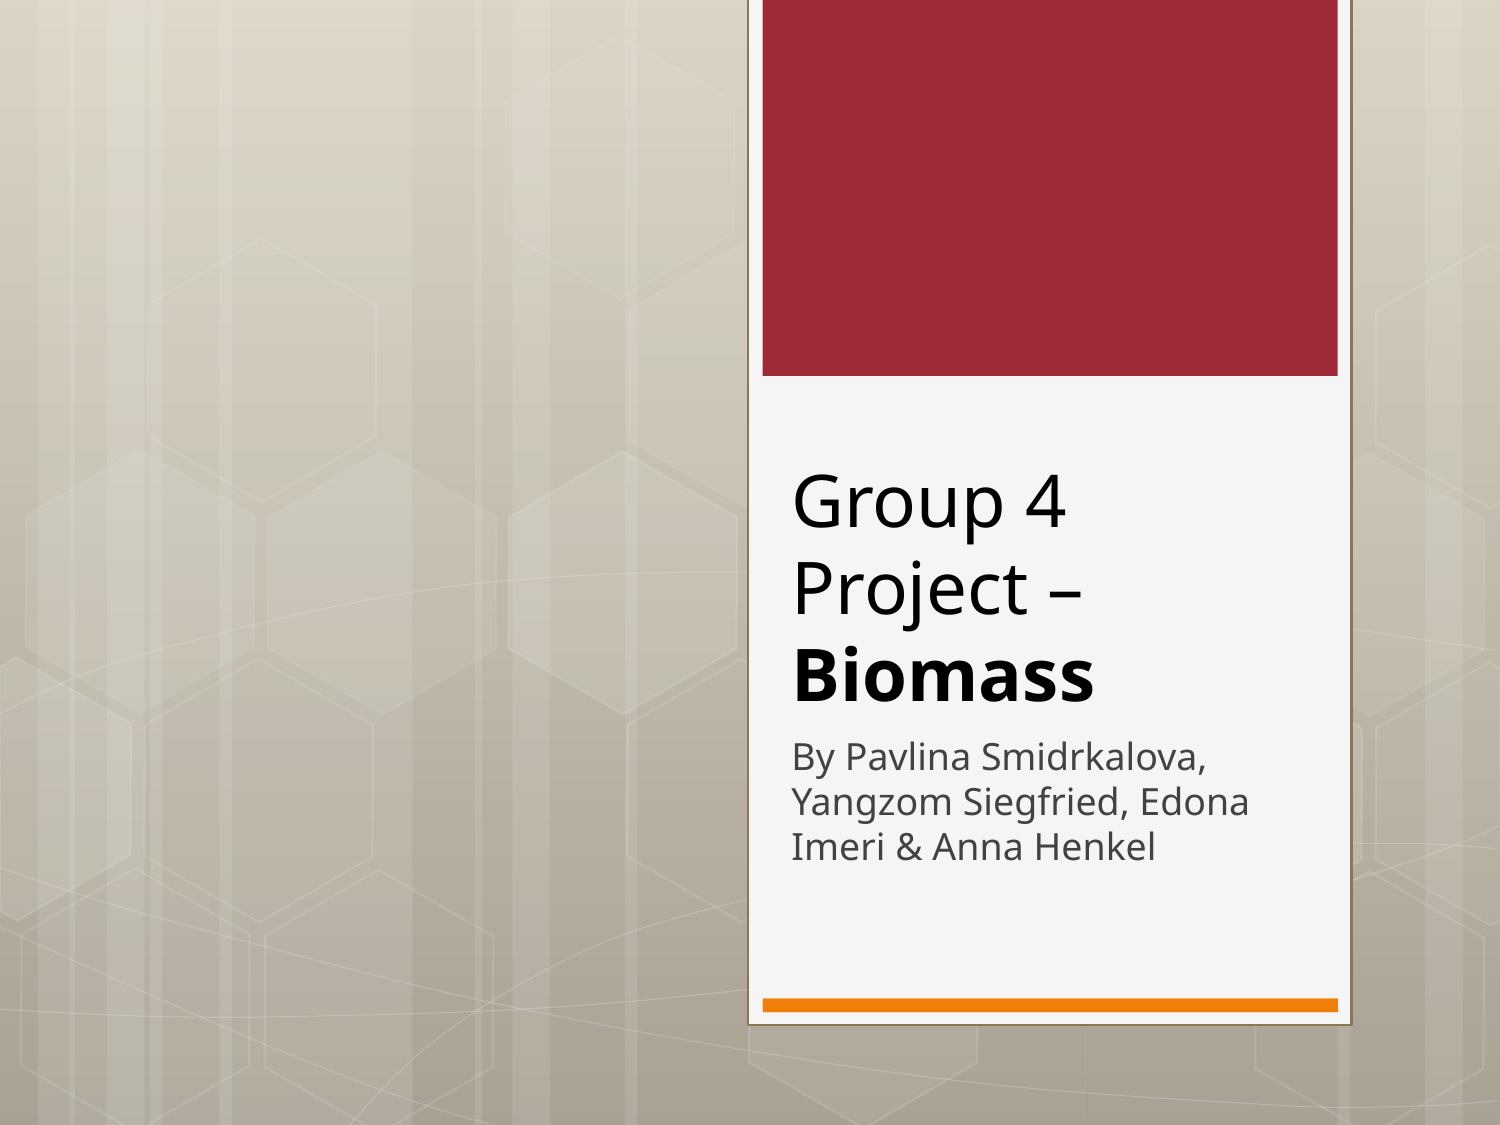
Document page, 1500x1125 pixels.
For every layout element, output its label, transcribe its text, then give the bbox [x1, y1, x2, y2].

subtitle By Pavlina Smidrkalova, Yangzom Siegfried, Edona Imeri & Anna Henkel [776, 725, 1320, 933]
title Group 4 Project – Biomass [776, 444, 1320, 724]
